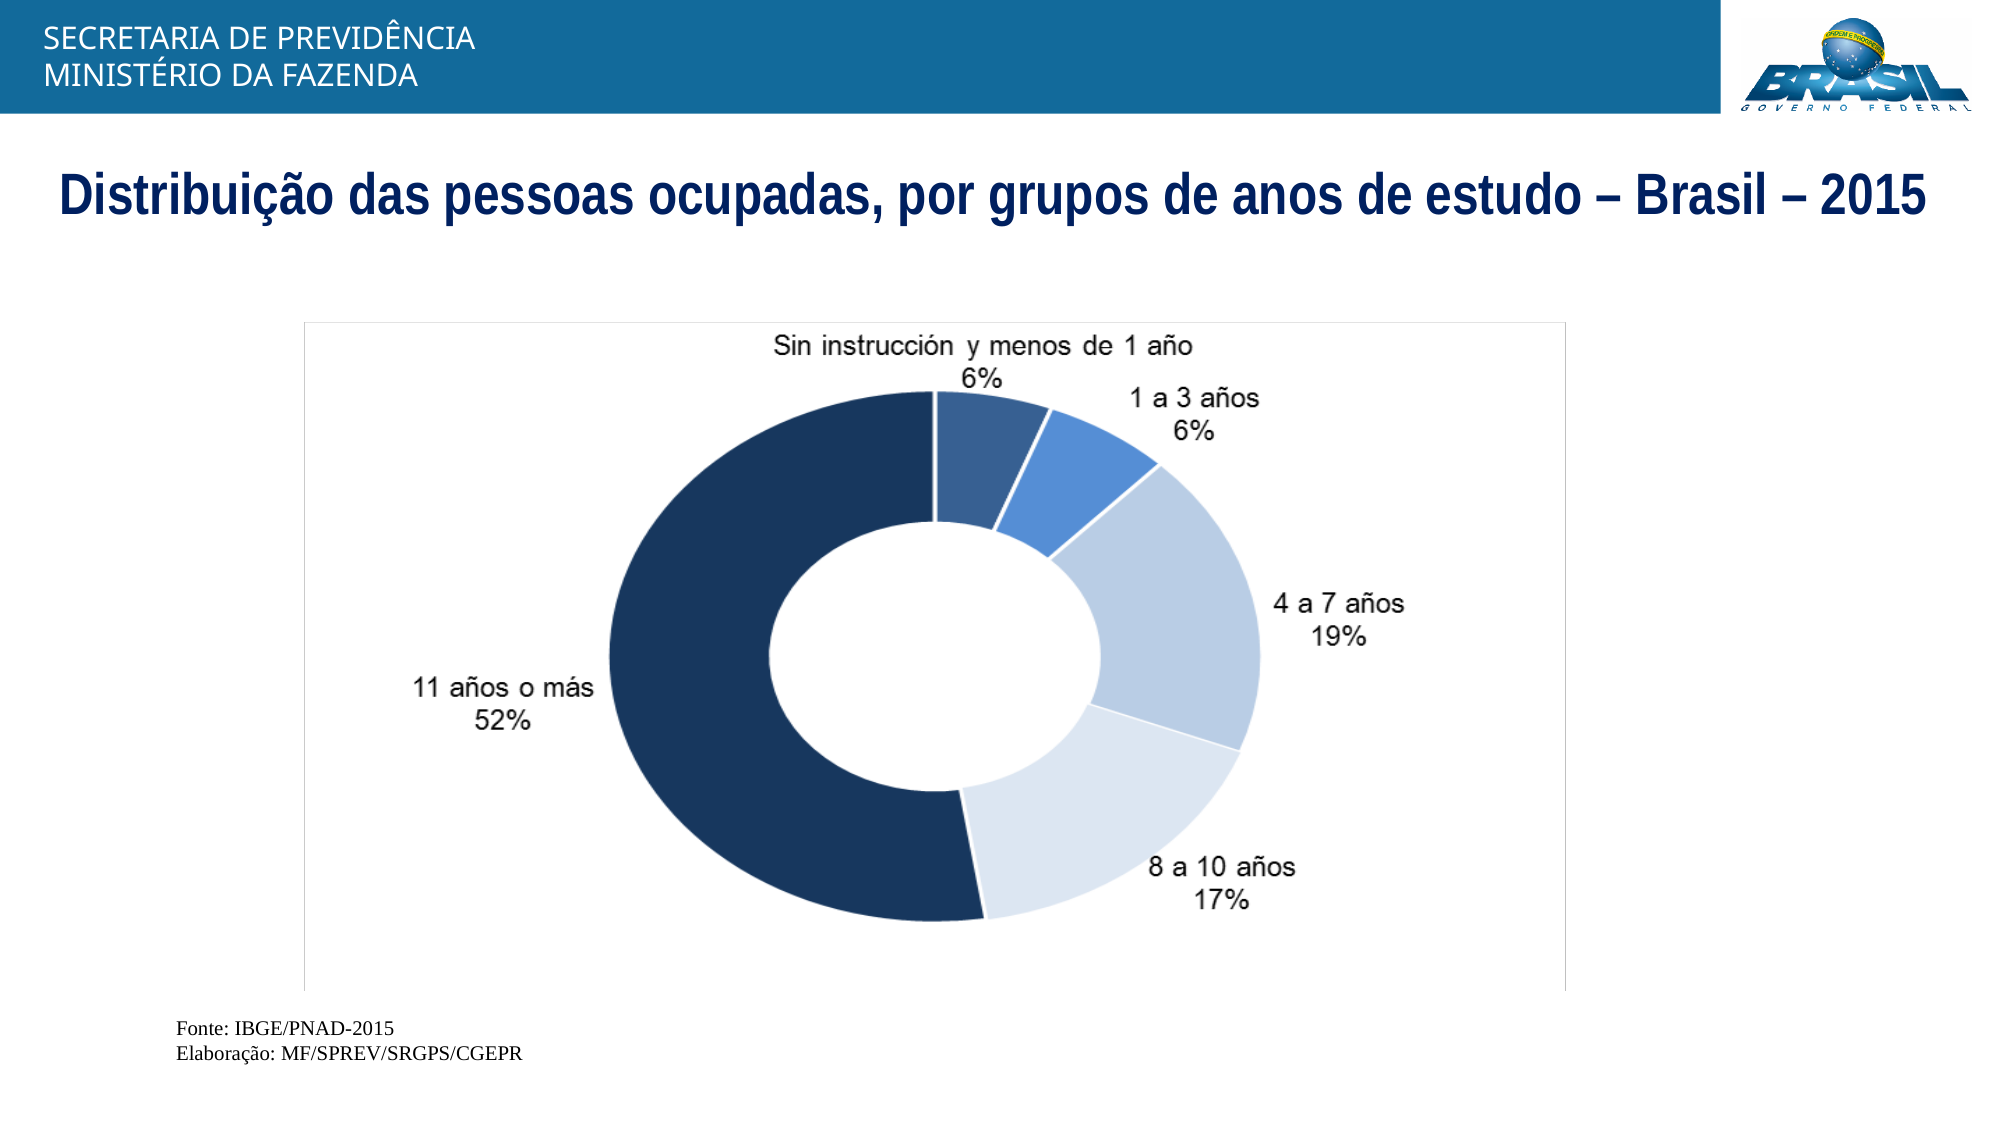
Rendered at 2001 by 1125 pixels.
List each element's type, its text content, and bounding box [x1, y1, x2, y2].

text_box Distribuição das pessoas ocupadas, por grupos de anos de estudo – Brasil – 2015 [43, 149, 1957, 234]
picture [1741, 18, 1972, 111]
text_box Fonte: IBGE/PNAD-2015 Elaboração: MF/SPREV/SRGPS/CGEPR [161, 1006, 1485, 1072]
picture [302, 321, 1568, 992]
